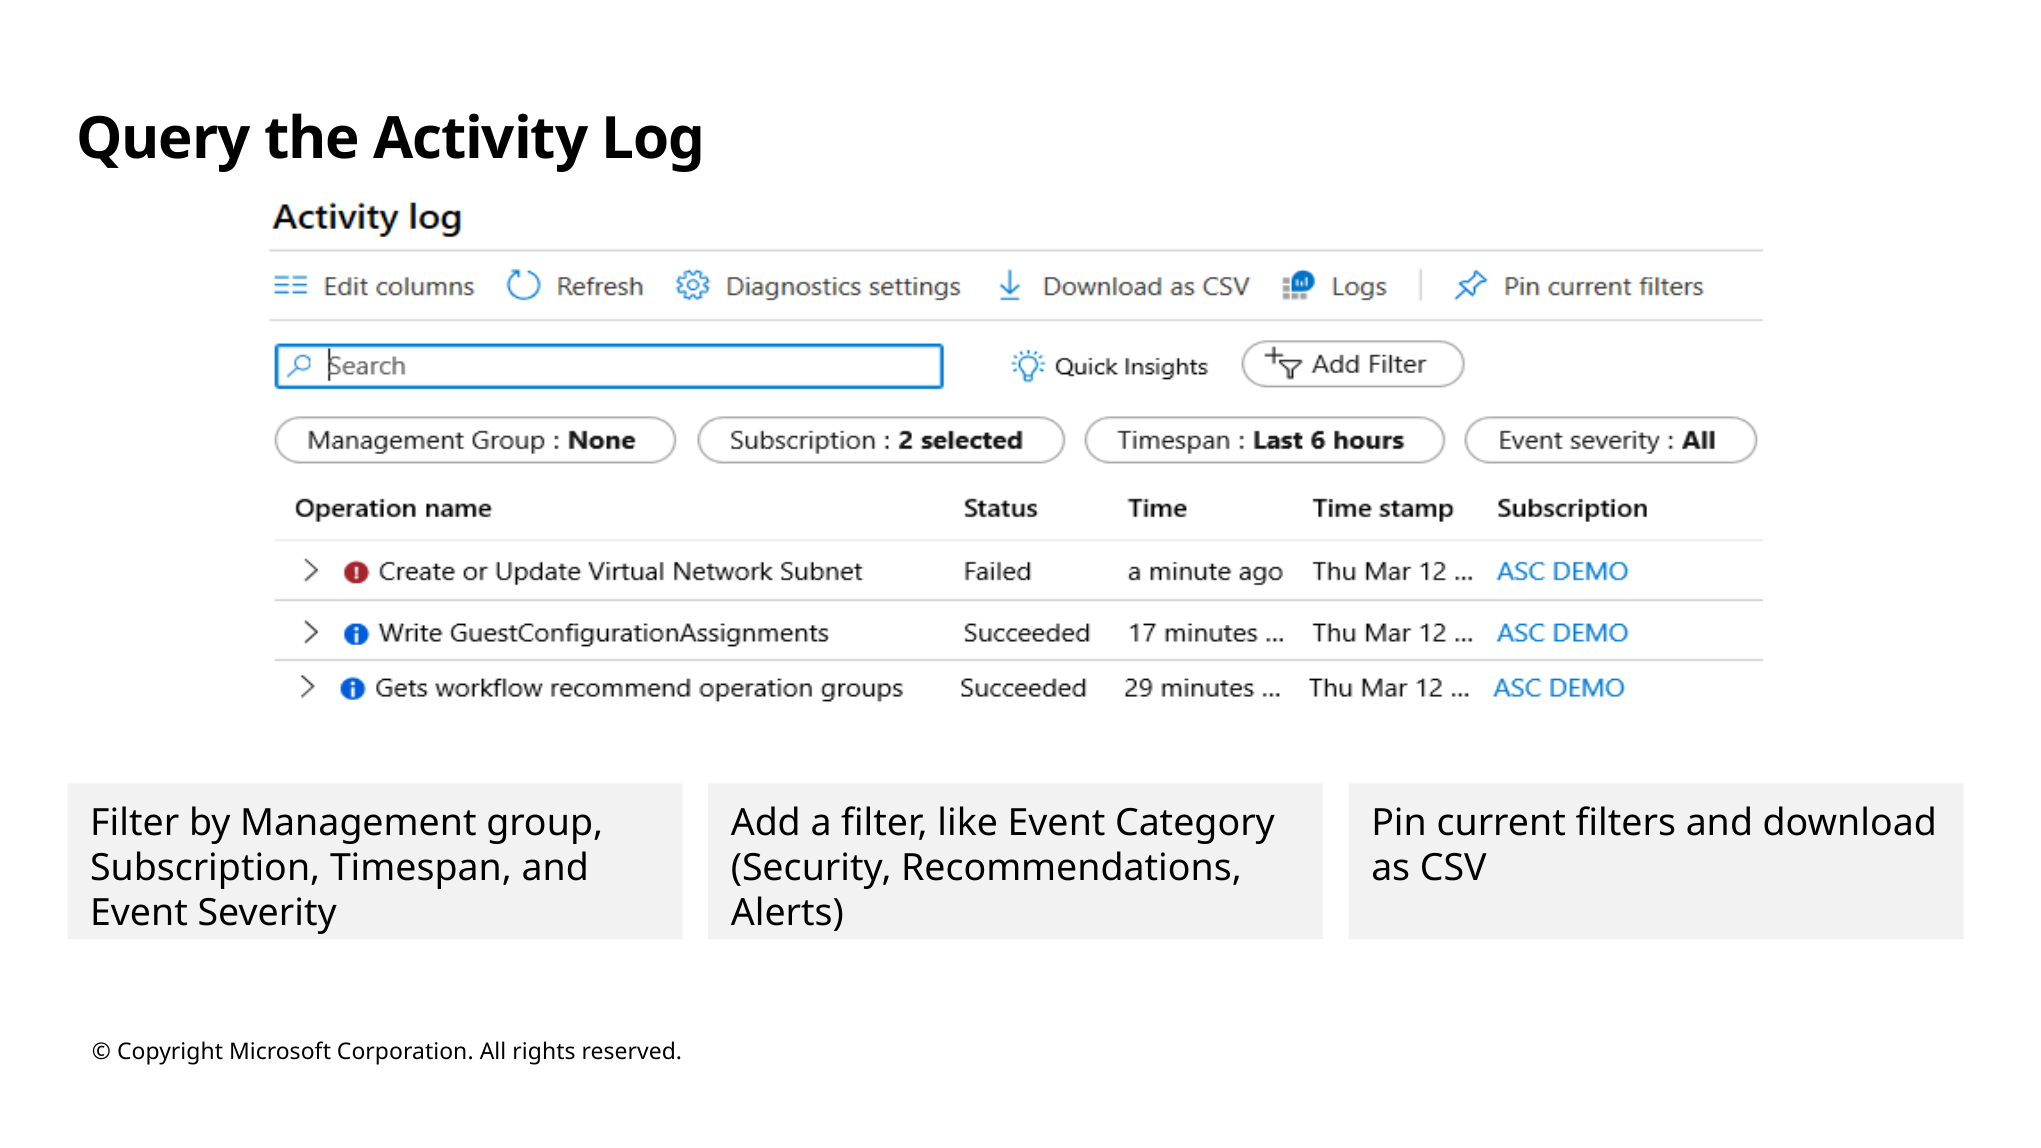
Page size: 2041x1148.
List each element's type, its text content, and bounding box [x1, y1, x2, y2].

text_box Pin current filters and download as CSV [1348, 783, 1964, 940]
title Query the Activity Log [76, 93, 1968, 230]
text_box Filter by Management group, Subscription, Timespan, and Event Severity [67, 783, 683, 940]
text_box Add a filter, like Event Category (Security, Recommendations, Alerts) [708, 783, 1324, 940]
picture [268, 195, 1764, 714]
